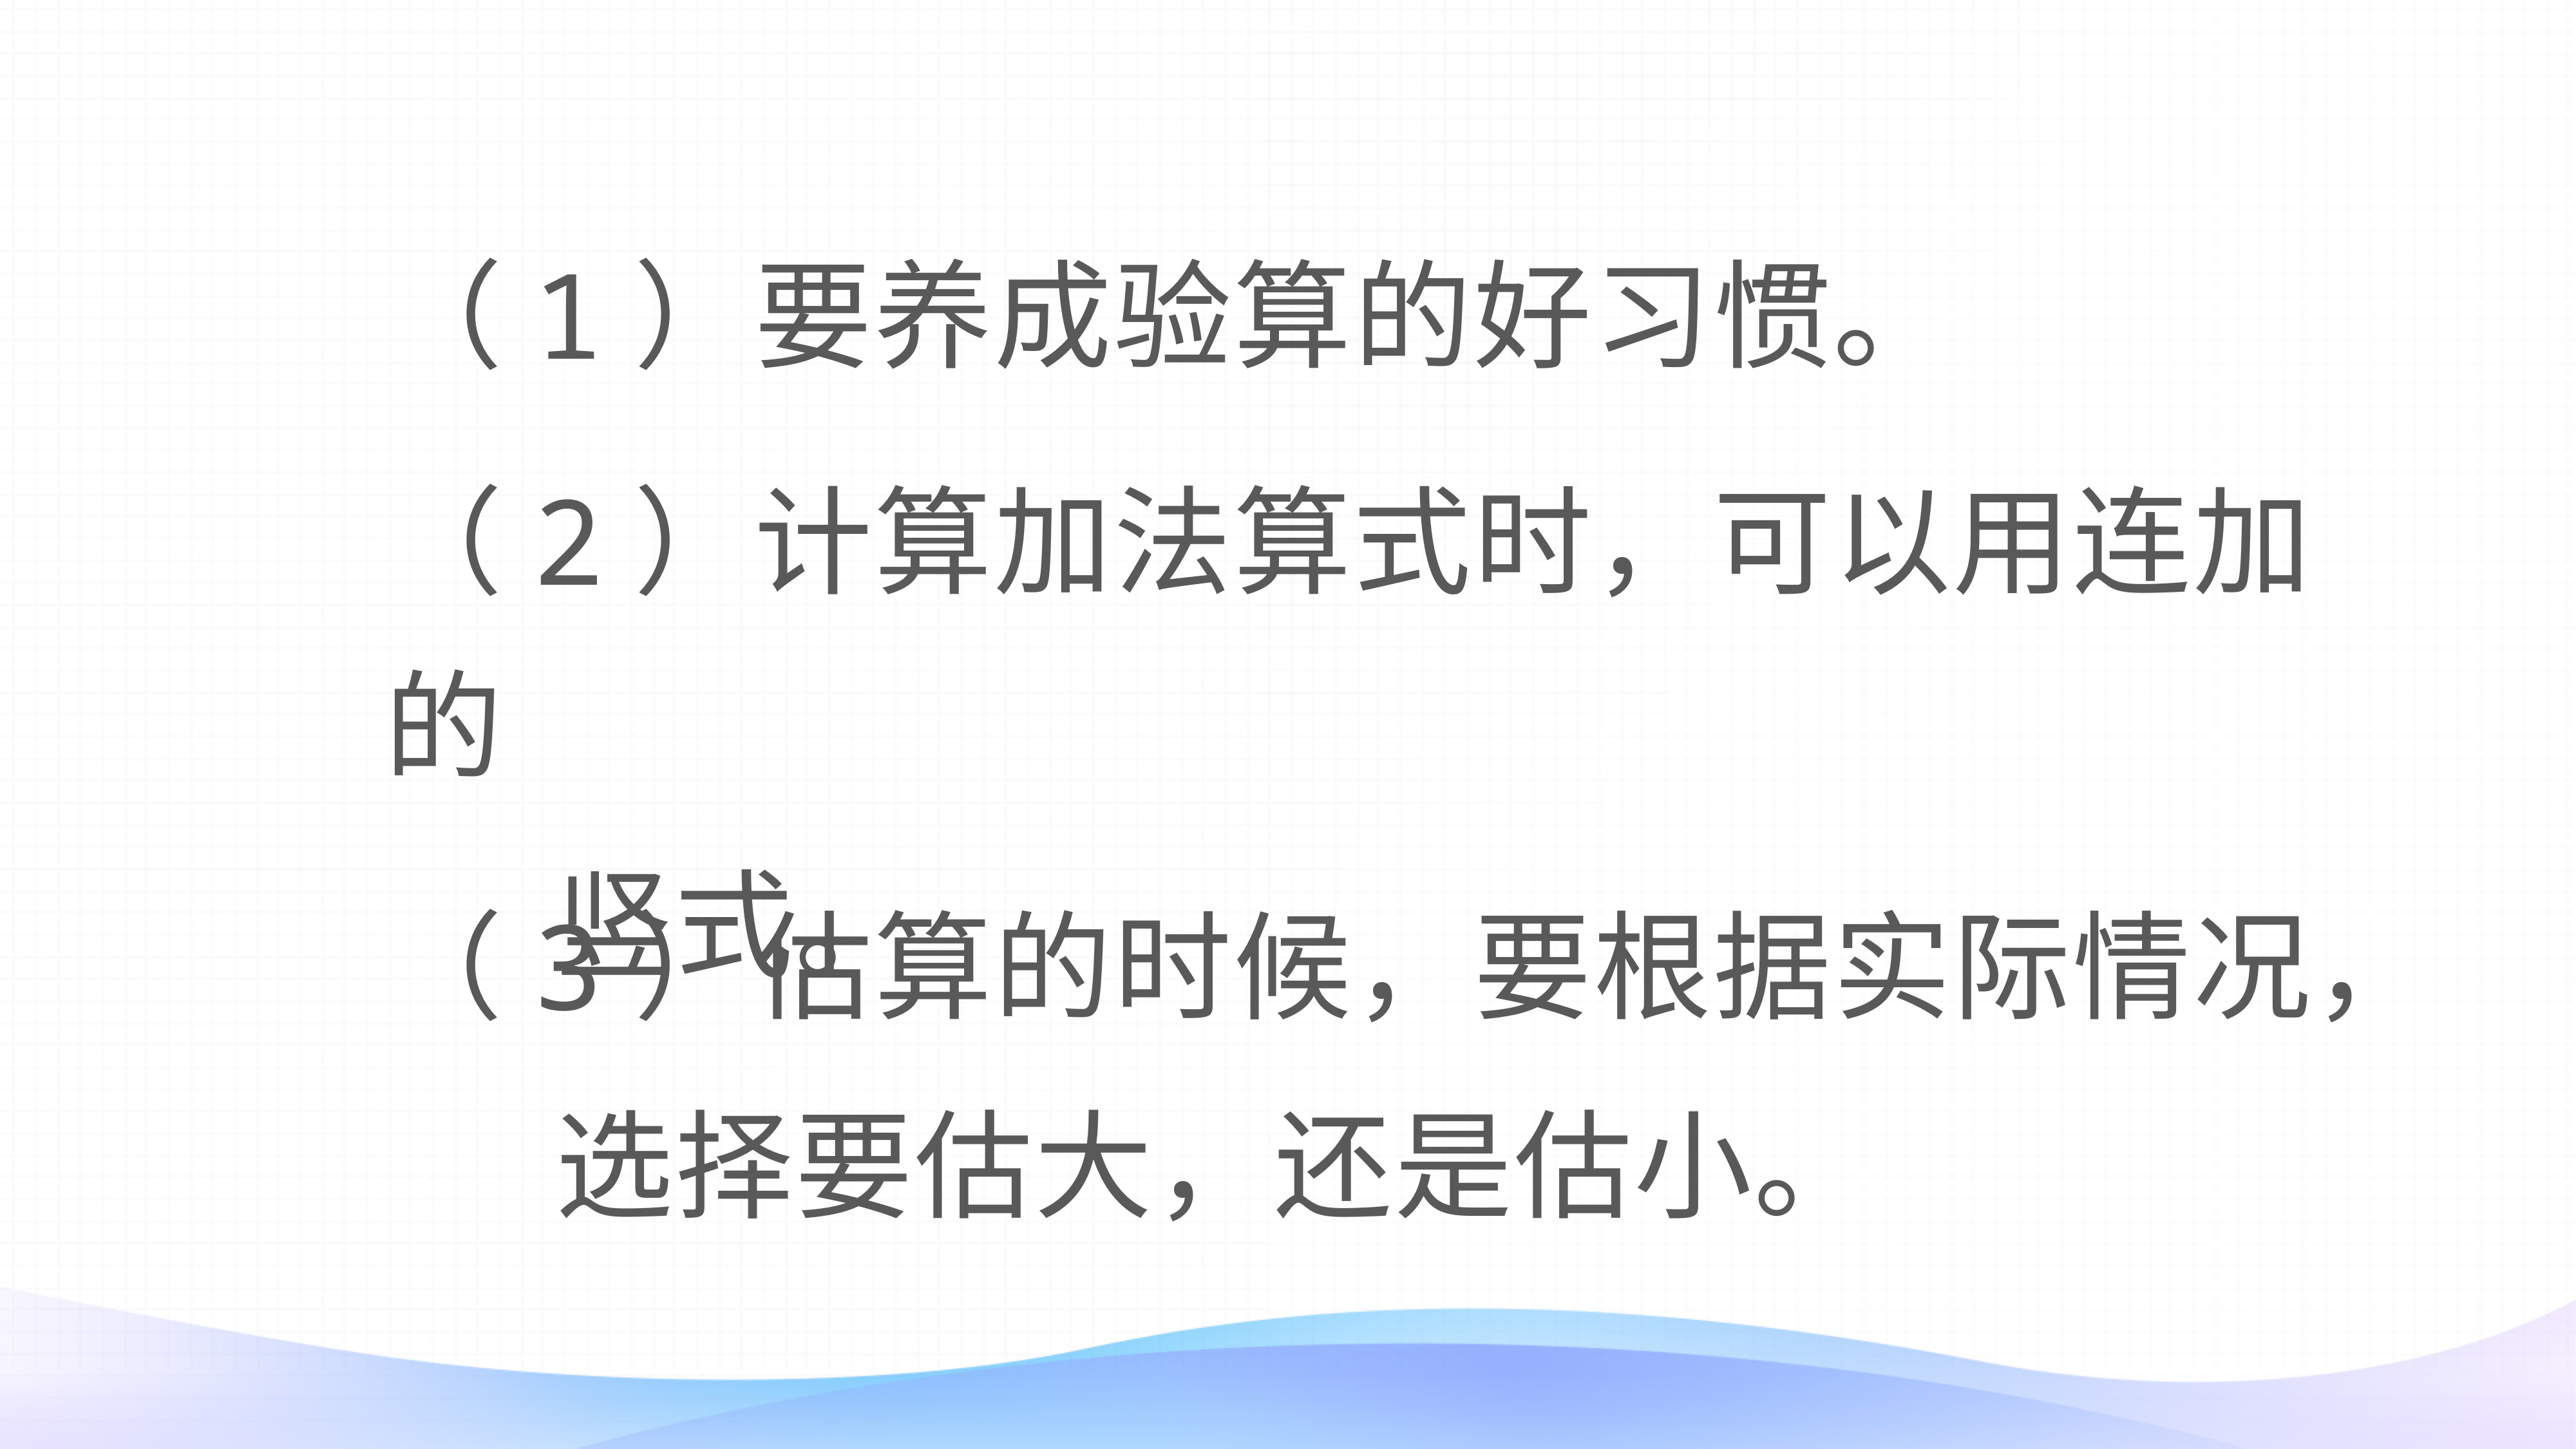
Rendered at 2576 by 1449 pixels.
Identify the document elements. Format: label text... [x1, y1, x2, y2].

text_box （1）要养成验算的好习惯。 [374, 198, 1969, 389]
text_box （2）计算加法算式时，可以用连加的 竖式。 [374, 424, 2441, 615]
text_box （3）估算的时候，要根据实际情况， 选择要估大，还是估小。 [374, 849, 2441, 1039]
picture [0, 0, 2576, 1449]
